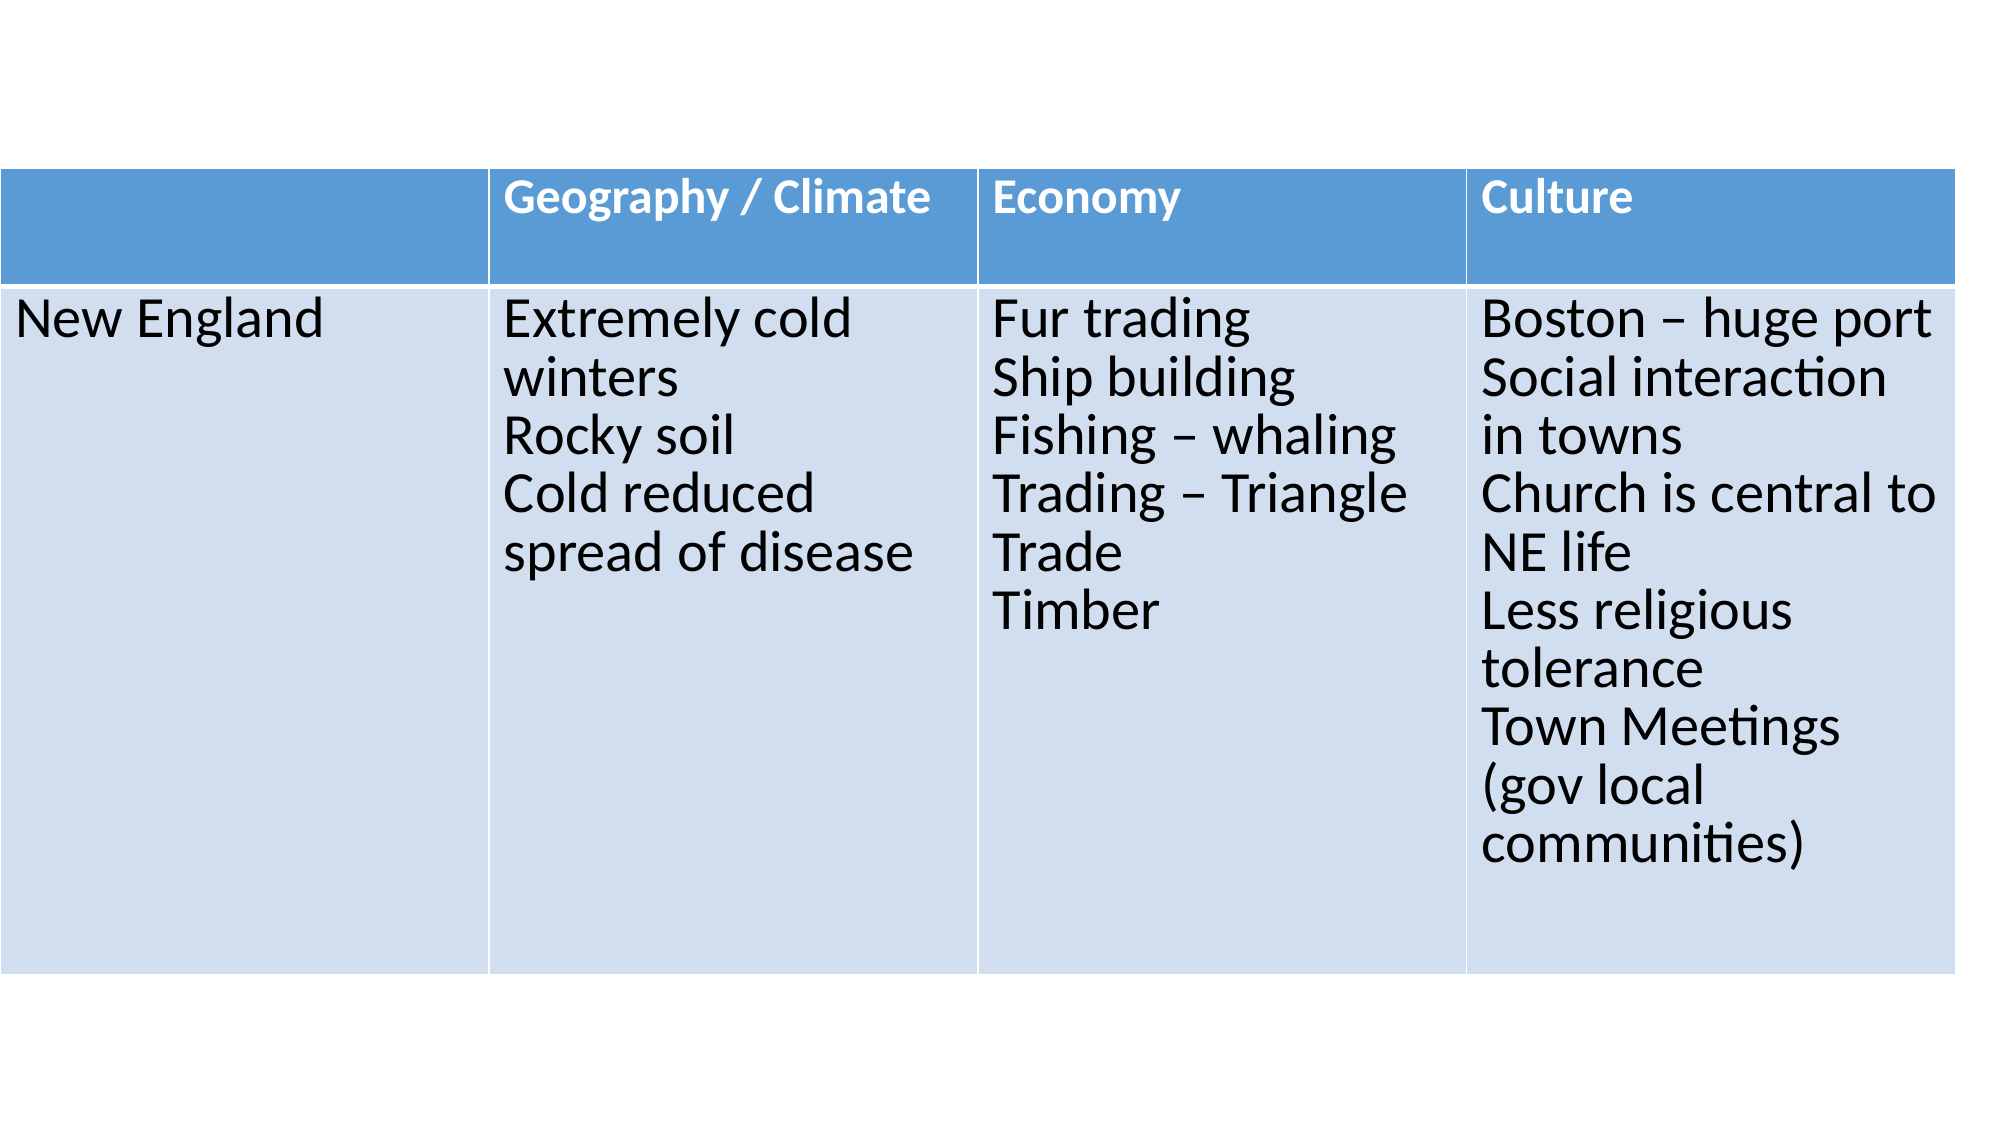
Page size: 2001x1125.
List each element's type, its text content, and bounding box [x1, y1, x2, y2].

table_header [1, 169, 488, 284]
table_cell Fur trading Ship building Fishing – whaling Trading – Triangle Trade Timber [979, 289, 1466, 974]
table_cell New England [1, 289, 488, 974]
table_header Economy [979, 169, 1466, 284]
table_cell Extremely cold winters Rocky soil Cold reduced spread of disease [490, 289, 977, 974]
table_header Geography / Climate [490, 169, 977, 284]
table_cell Boston – huge port Social interaction in towns Church is central to NE life Less religious tolerance Town Meetings (gov local communities) [1467, 289, 1955, 974]
table_header Culture [1467, 169, 1955, 284]
